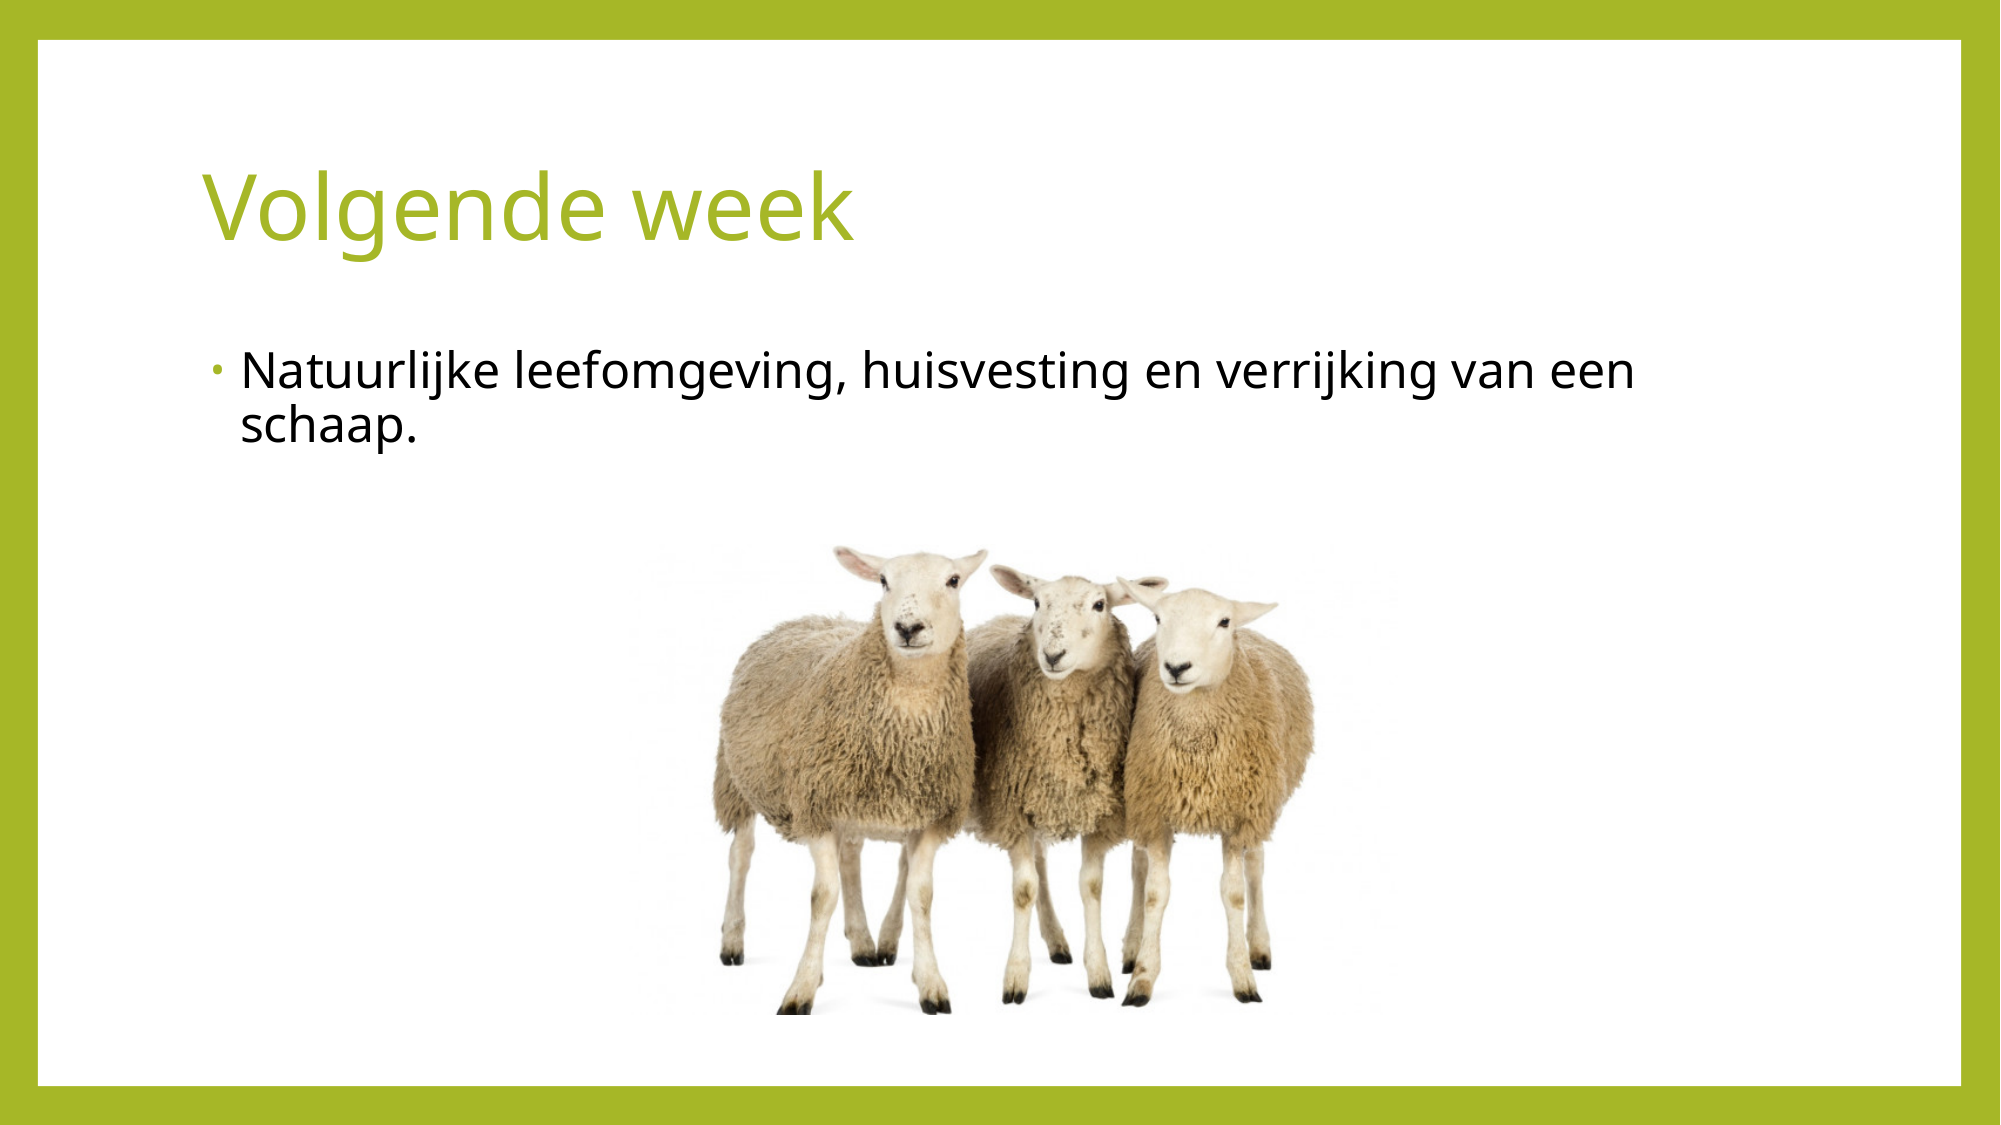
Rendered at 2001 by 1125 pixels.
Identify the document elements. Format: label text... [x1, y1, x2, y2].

picture [629, 543, 1398, 1016]
list Natuurlijke leefomgeving, huisvesting en verrijking van een schaap. [187, 337, 1808, 1000]
title Volgende week [187, 99, 1808, 323]
